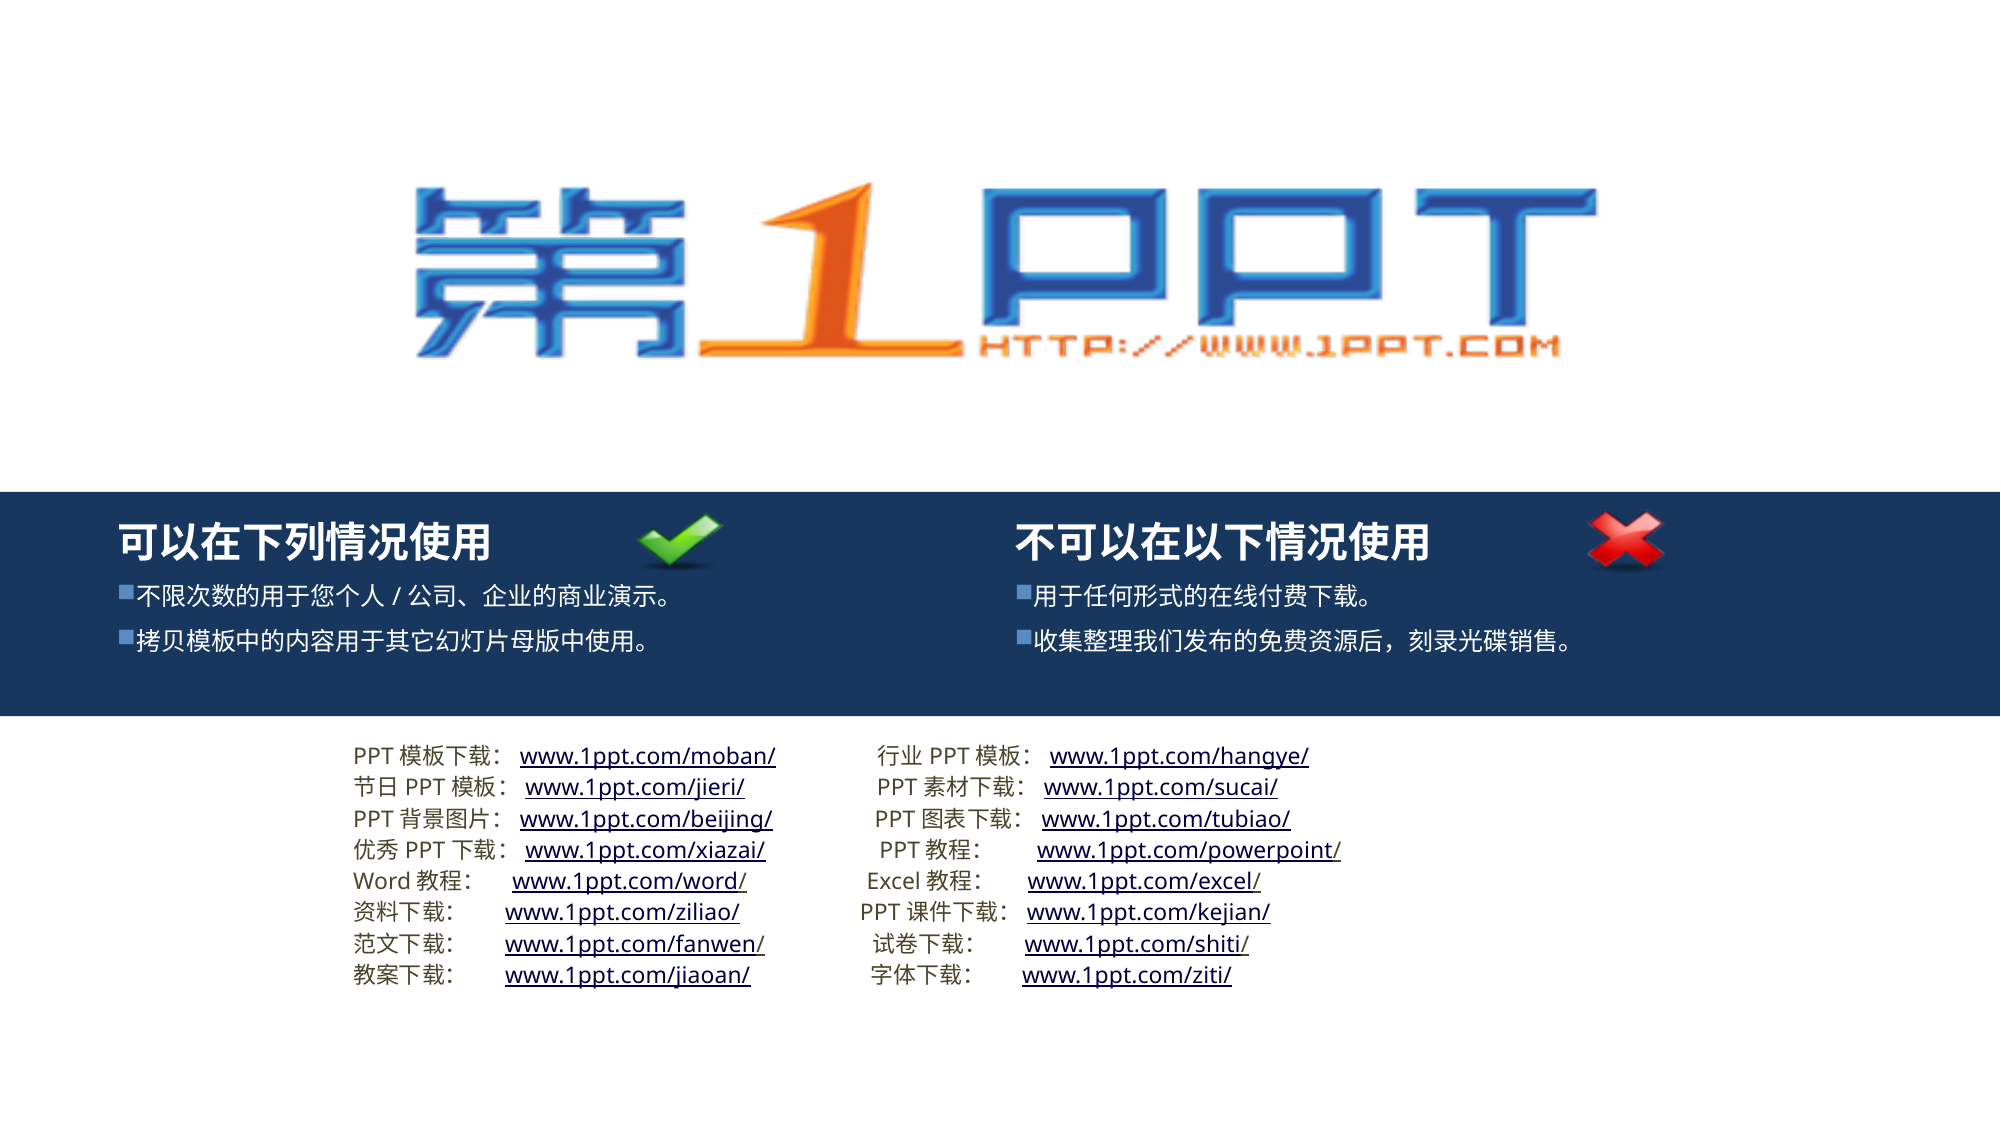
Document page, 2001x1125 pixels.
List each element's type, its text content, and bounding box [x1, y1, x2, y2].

text_box 可以在下列情况使用 不限次数的用于您个人/公司、企业的商业演示。 拷贝模板中的内容用于其它幻灯片母版中使用。 [102, 508, 1000, 774]
text_box [0, 491, 2000, 717]
text_box 不可以在以下情况使用 用于任何形式的在线付费下载。 收集整理我们发布的免费资源后，刻录光碟销售。 [999, 508, 1898, 762]
picture [179, 51, 1867, 492]
text_box PPT模板下载：www.1ppt.com/moban/ 行业PPT模板：www.1ppt.com/hangye/ 节日PPT模板：www.1ppt.com/jieri/ PPT素材下载：www.1ppt.com/sucai/ PPT背景图片：www.1ppt.com/beijing/ PPT图表下载：www.1ppt.com/tubiao/ 优秀PPT下载：www.1ppt.com/xiazai/ PPT教程： www.1ppt.com/powerpoint/ Word教程： www.1ppt.com/word/ Excel教程： www.1ppt.com/excel/ 资料下载： www.1ppt.com/ziliao/ PPT课件下载：www.1ppt.com/kejian/ 范文下载： www.1ppt.com/fanwen/ 试卷下载： www.1ppt.com/shiti/ 教案下载： www.1ppt.com/jiaoan/ 字体下载： www.1ppt.com/ziti/ [336, 762, 1752, 1008]
picture [1581, 507, 1669, 573]
picture [637, 507, 724, 573]
